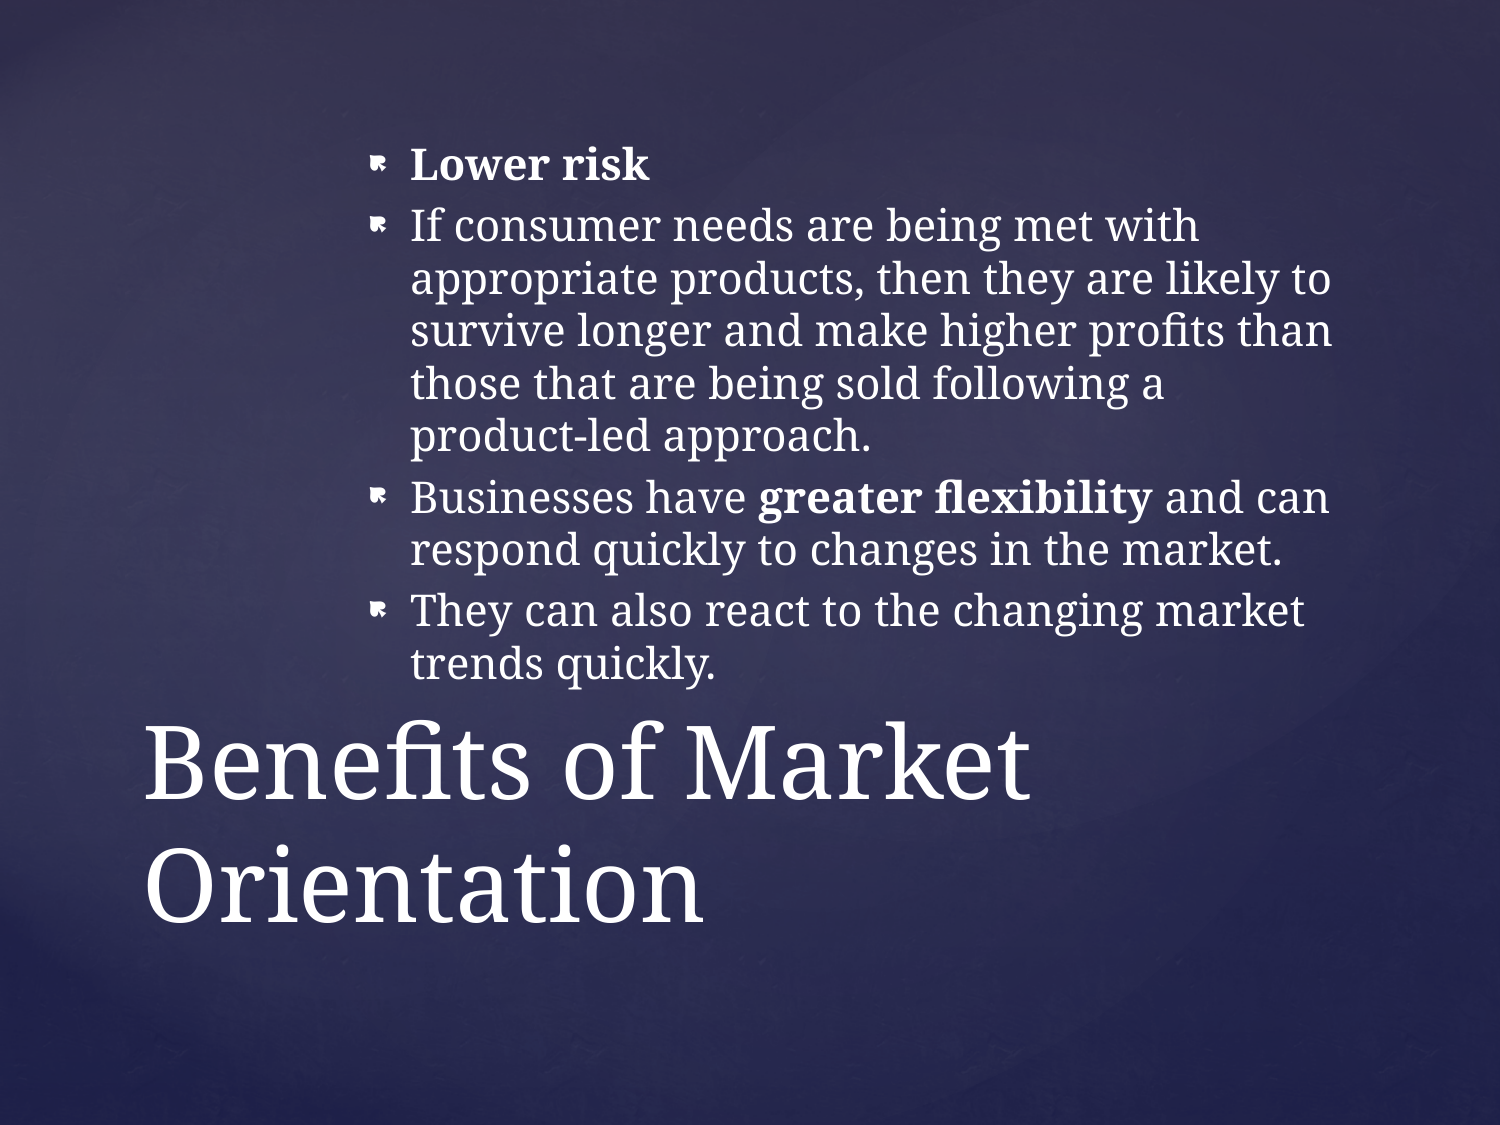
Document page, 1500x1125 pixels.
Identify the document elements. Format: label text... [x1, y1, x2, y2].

title Benefits of Market Orientation [127, 800, 1365, 950]
list Lower risk If consumer needs are being met with appropriate products, then they are likely to survive longer and make higher profits than those that are being sold following a product-led approach. Businesses have greater flexibility and can respond quickly to changes in the market. They can also react to the changing market trends quickly. [350, 112, 1350, 713]
